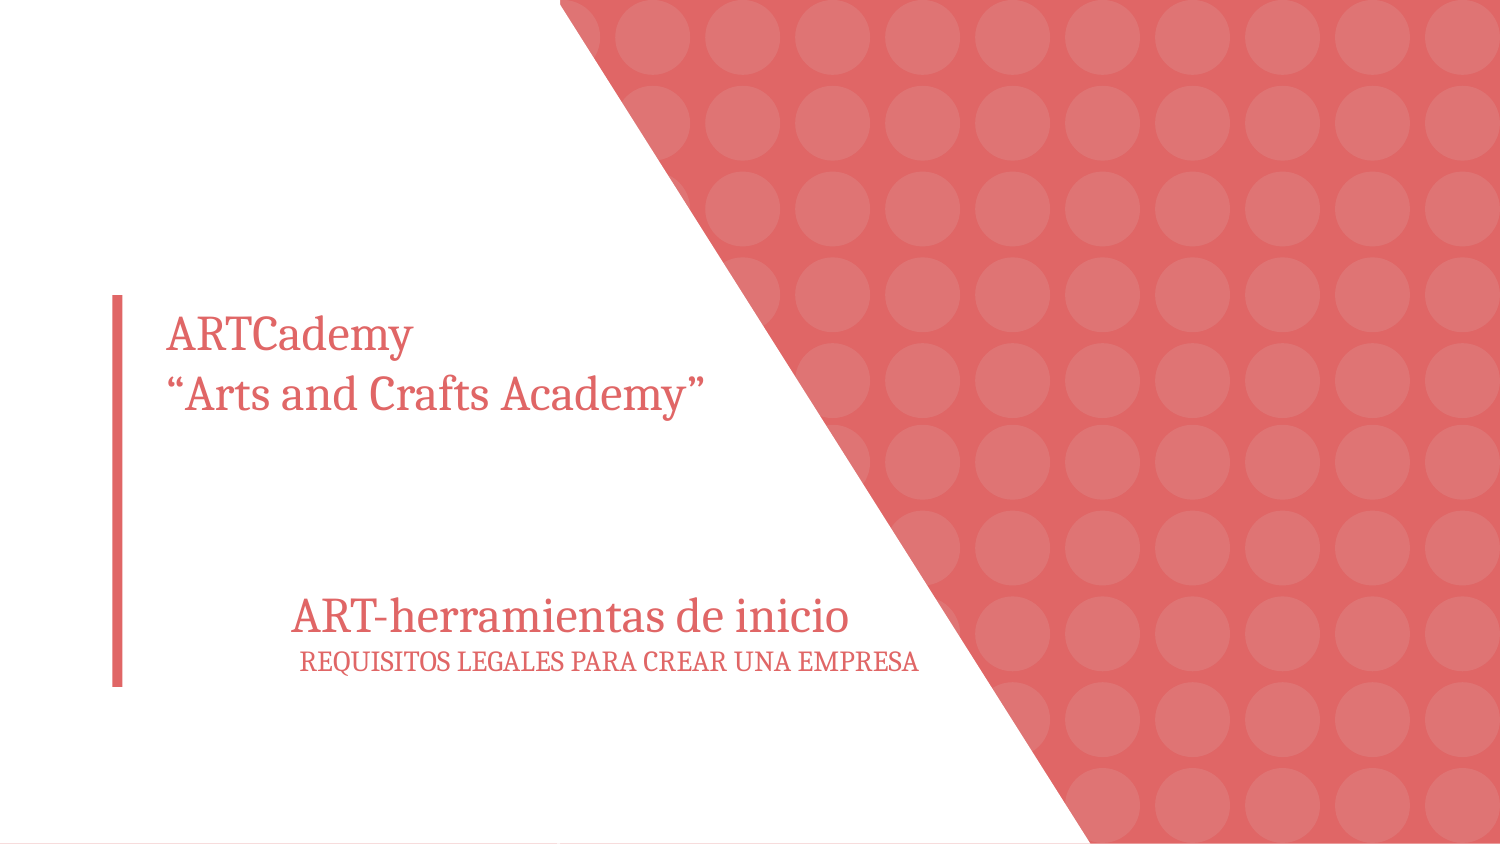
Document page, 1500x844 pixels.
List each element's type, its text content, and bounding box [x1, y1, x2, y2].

title ARTCademy “Arts and Crafts Academy” [151, 330, 785, 436]
text_box ART-herramientas de inicio REQUISITOS LEGALES PARA CREAR UNA EMPRESA [276, 574, 935, 685]
subtitle [151, 449, 968, 701]
